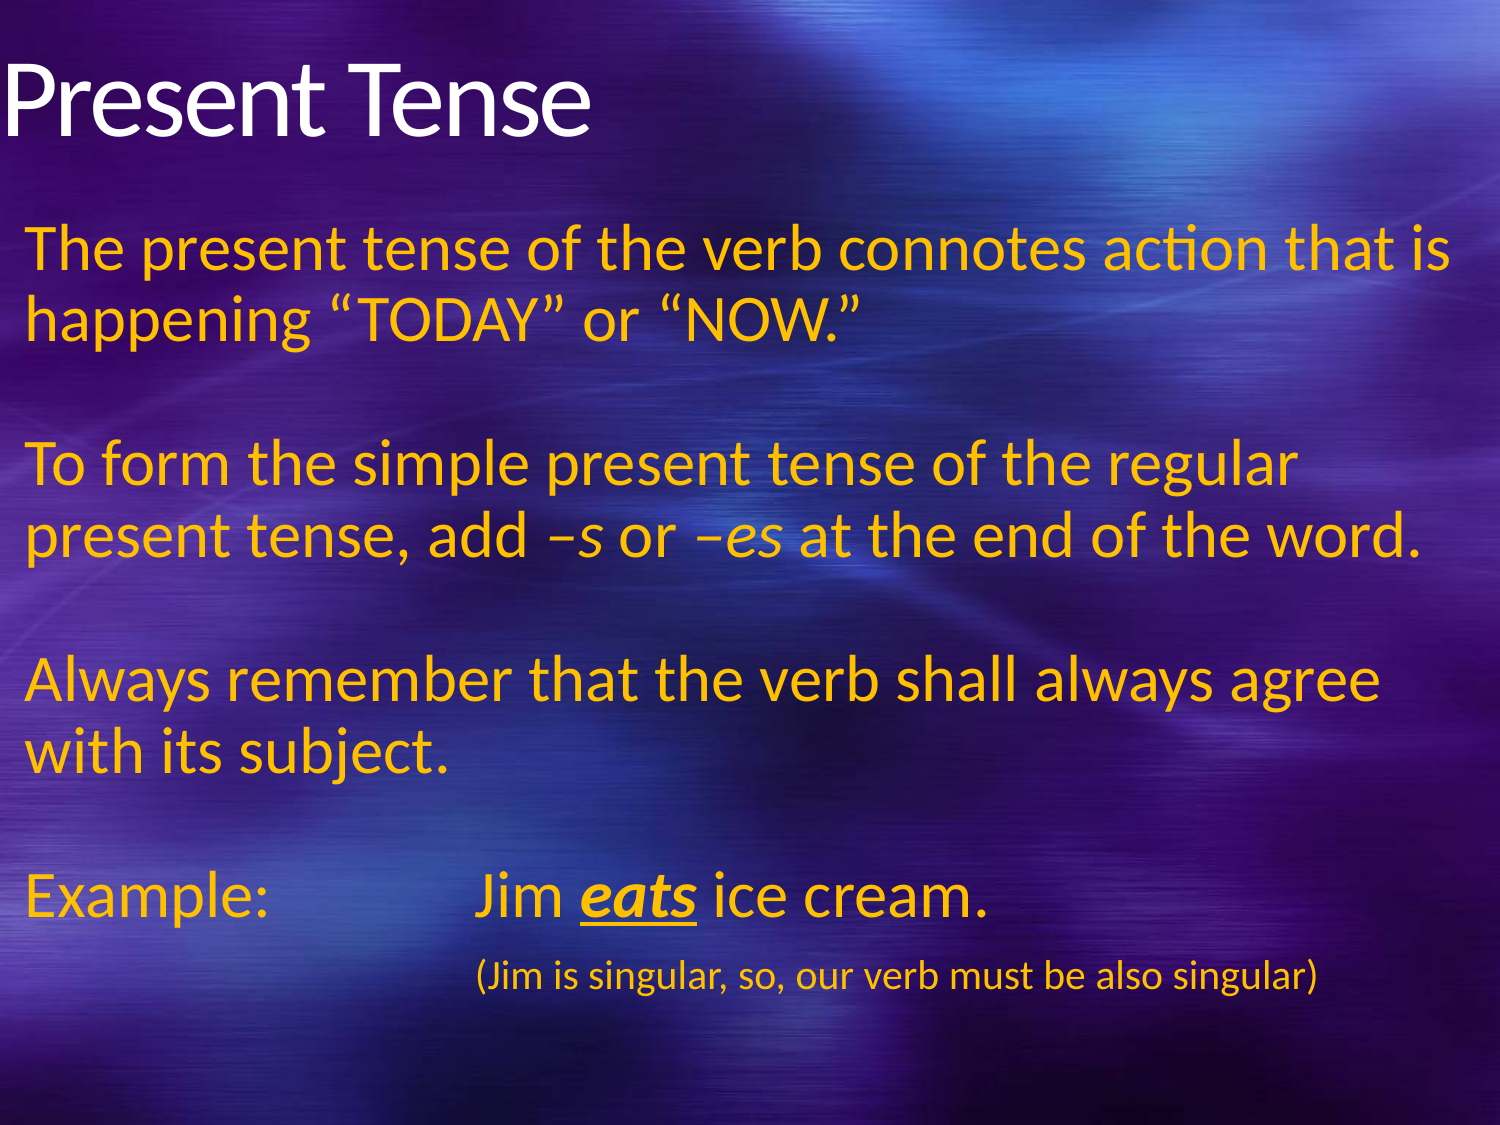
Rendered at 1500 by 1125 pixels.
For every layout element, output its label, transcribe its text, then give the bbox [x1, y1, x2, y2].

subtitle The present tense of the verb connotes action that is happening “TODAY” or “NOW.” To form the simple present tense of the regular present tense, add –s or –es at the end of the word. Always remember that the verb shall always agree with its subject. Example: Jim eats ice cream. (Jim is singular, so, our verb must be also singular) [24, 212, 1463, 1063]
picture [0, 200, 1500, 1125]
title Present Tense [0, 0, 1500, 200]
